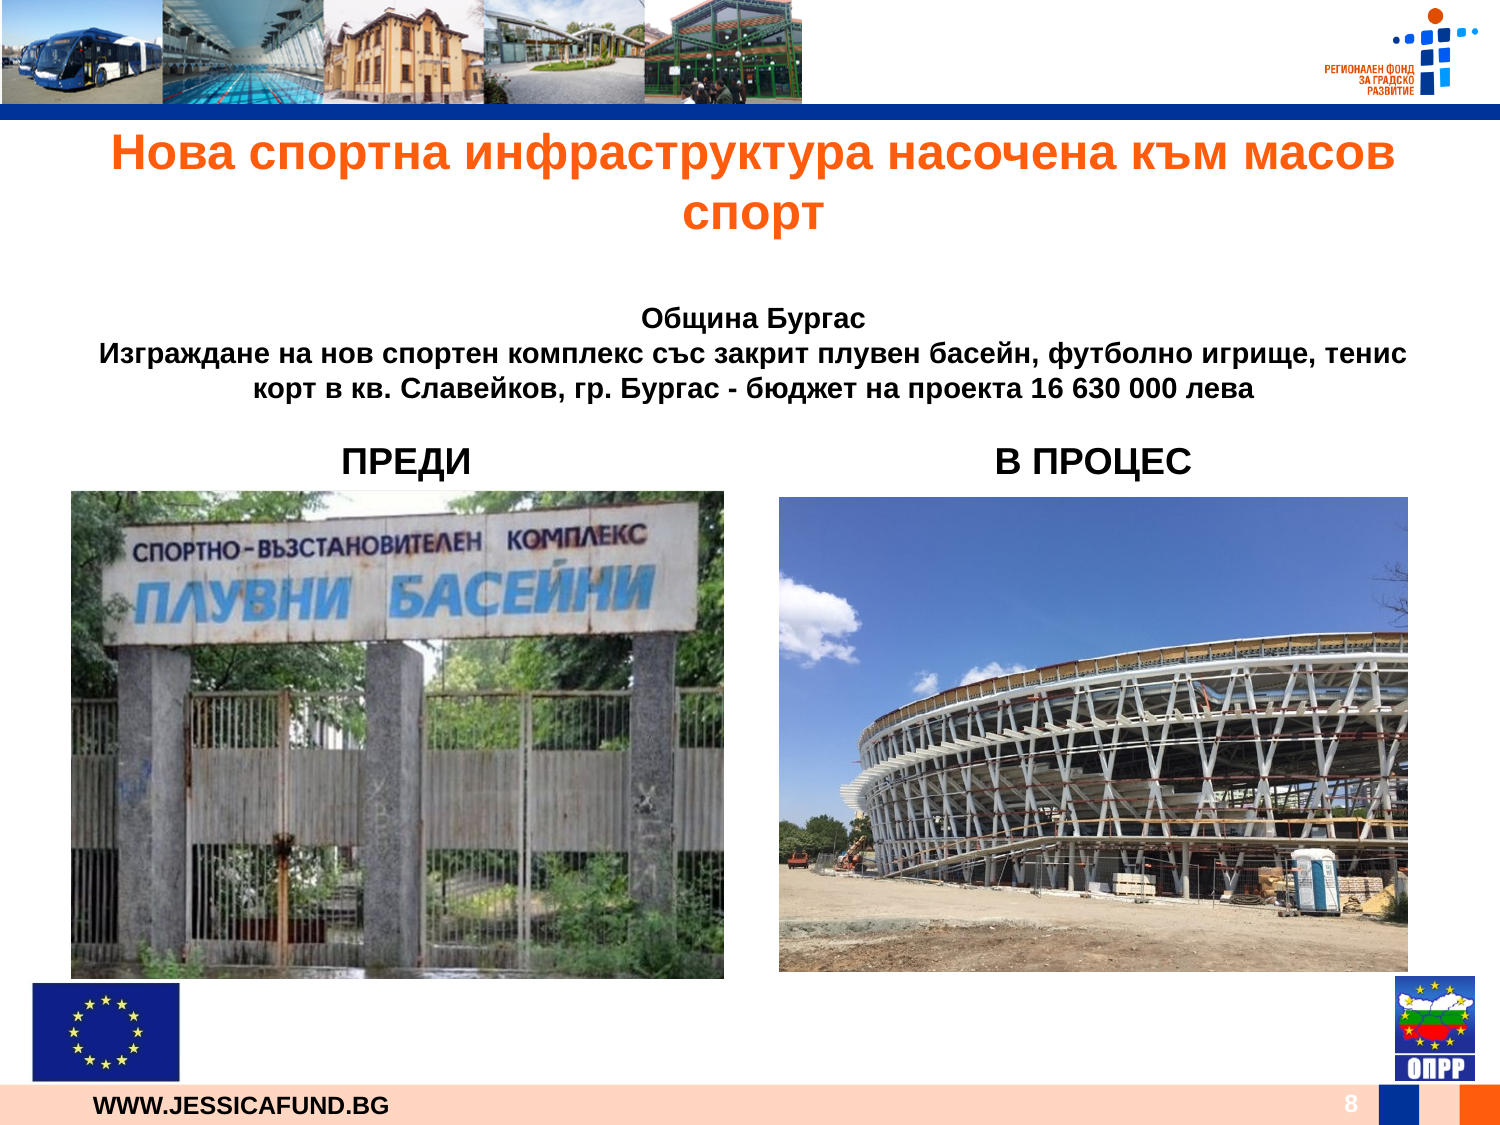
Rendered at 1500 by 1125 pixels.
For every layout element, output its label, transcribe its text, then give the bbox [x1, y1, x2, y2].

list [71, 490, 724, 980]
picture [29, 980, 182, 1084]
list ПРЕДИ [74, 406, 738, 491]
picture [1395, 976, 1475, 1081]
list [779, 497, 1408, 972]
title Нова спортна инфраструктура насочена към масов спорт Община Бургас Изграждане на нов спортен комплекс със закрит плувен басейн, футболно игрище, тенис корт в кв. Славейков, гр. Бургас - бюджет на проекта 16 630 000 лева [57, 138, 1450, 386]
picture [1325, 8, 1478, 95]
picture [0, 0, 802, 104]
list В ПРОЦЕС [761, 406, 1426, 491]
